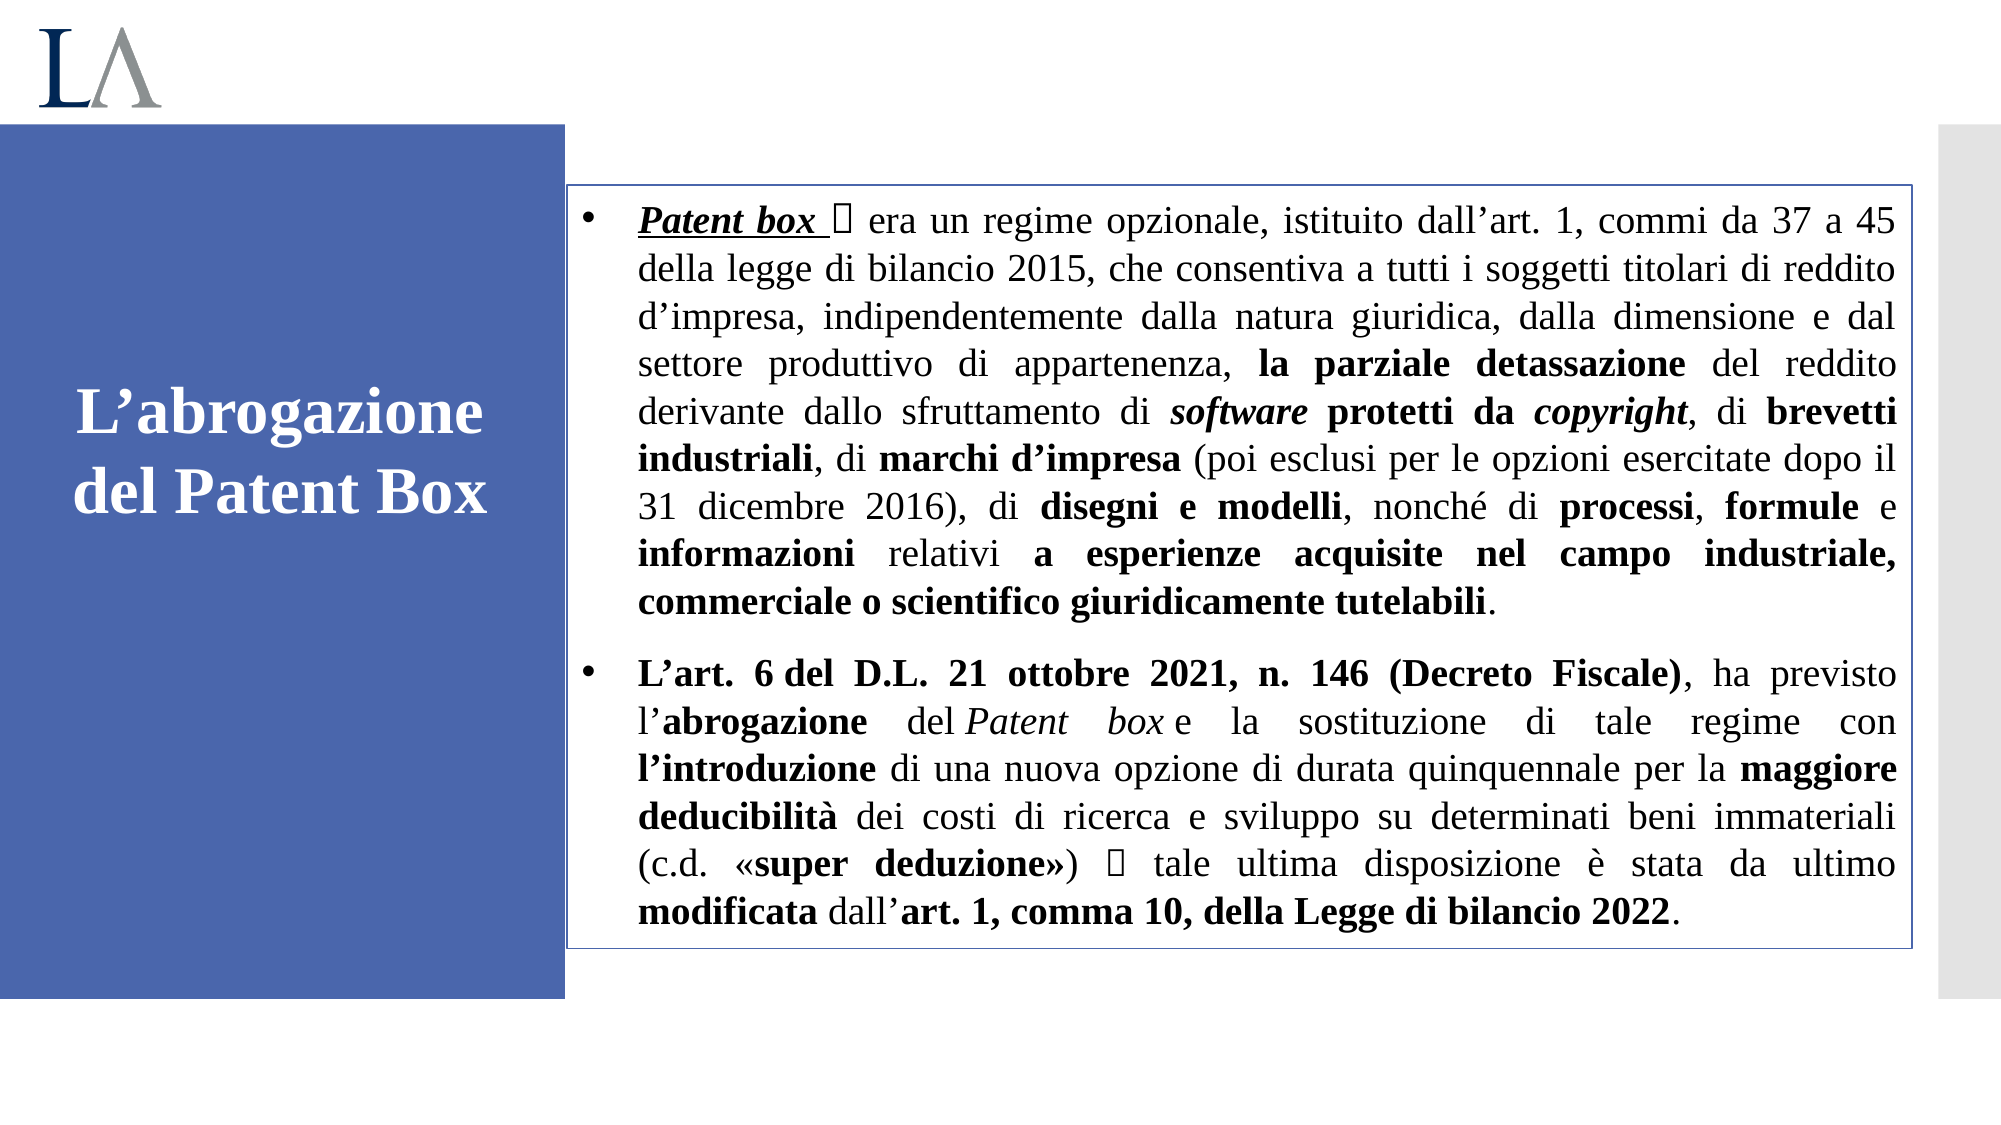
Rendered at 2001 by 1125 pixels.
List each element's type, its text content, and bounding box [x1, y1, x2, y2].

text_box L’abrogazione del Patent Box [21, 359, 540, 615]
picture [0, 15, 280, 115]
text_box Patent box  era un regime opzionale, istituito dall’art. 1, commi da 37 a 45 della legge di bilancio 2015, che consentiva a tutti i soggetti titolari di reddito d’impresa, indipendentemente dalla natura giuridica, dalla dimensione e dal settore produttivo di appartenenza, la parziale detassazione del reddito derivante dallo sfruttamento di software protetti da copyright, di brevetti industriali, di marchi d’impresa (poi esclusi per le opzioni esercitate dopo il 31 dicembre 2016), di disegni e modelli, nonché di processi, formule e informazioni relativi a esperienze acquisite nel campo industriale, commerciale o scientifico giuridicamente tutelabili. L’art. 6 del D.L. 21 ottobre 2021, n. 146 (Decreto Fiscale), ha previsto l’abrogazione del Patent box e la sostituzione di tale regime con l’introduzione di una nuova opzione di durata quinquennale per la maggiore deducibilità dei costi di ricerca e sviluppo su determinati beni immateriali (c.d. «super deduzione»)  tale ultima disposizione è stata da ultimo modificata dall’art. 1, comma 10, della Legge di bilancio 2022. [566, 184, 1913, 949]
